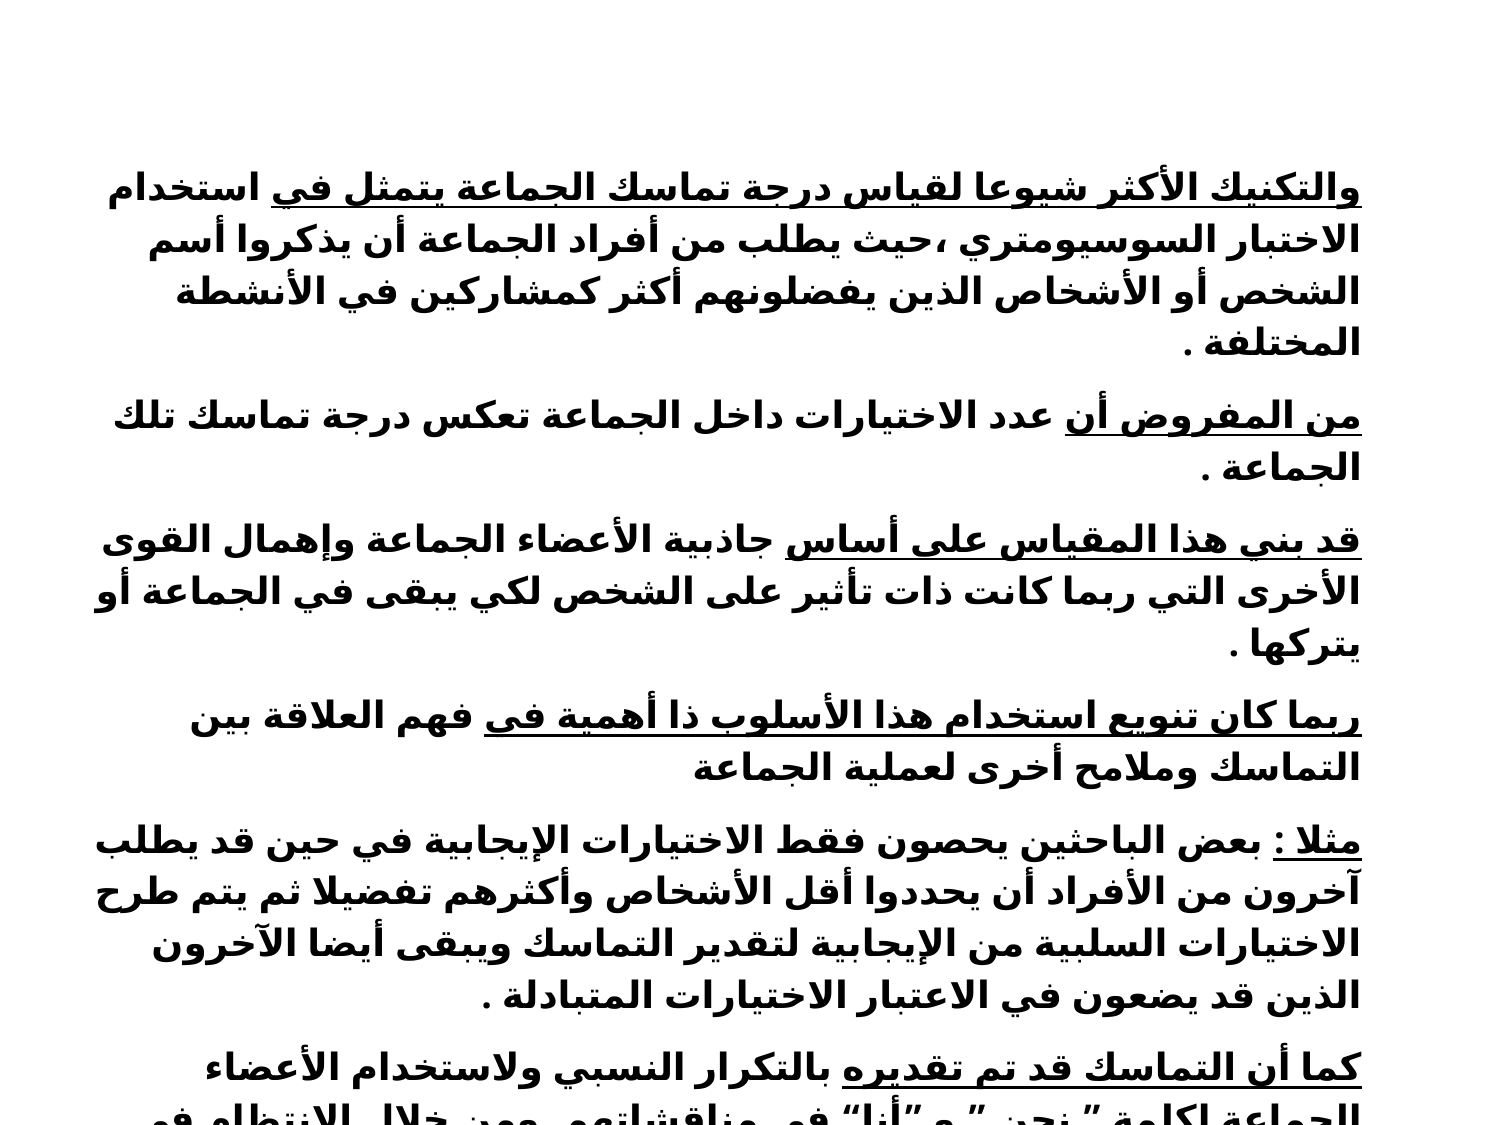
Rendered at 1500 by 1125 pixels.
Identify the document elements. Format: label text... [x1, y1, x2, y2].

text_box والتكنيك الأكثر شيوعا لقياس درجة تماسك الجماعة يتمثل في استخدام الاختبار السوسيومتري ،حيث يطلب من أفراد الجماعة أن يذكروا أسم الشخص أو الأشخاص الذين يفضلونهم أكثر كمشاركين في الأنشطة المختلفة . من المفروض أن عدد الاختيارات داخل الجماعة تعكس درجة تماسك تلك الجماعة . قد بني هذا المقياس على أساس جاذبية الأعضاء الجماعة وإهمال القوى الأخرى التي ربما كانت ذات تأثير على الشخص لكي يبقى في الجماعة أو يتركها . ربما كان تنويع استخدام هذا الأسلوب ذا أهمية في فهم العلاقة بين التماسك وملامح أخرى لعملية الجماعة مثلا : بعض الباحثين يحصون فقط الاختيارات الإيجابية في حين قد يطلب آخرون من الأفراد أن يحددوا أقل الأشخاص وأكثرهم تفضيلا ثم يتم طرح الاختيارات السلبية من الإيجابية لتقدير التماسك ويبقى أيضا الآخرون الذين قد يضعون في الاعتبار الاختيارات المتبادلة . كما أن التماسك قد تم تقديره بالتكرار النسبي ولاستخدام الأعضاء الجماعة لكلمة ” نحن ” و ”أنا“ في مناقشاتهم ,ومن خلال الانتظام في حضور اجتماعات الجماعة وبالتساؤلات المباشرة عن رغبات الأعضاء لكي يظلوا في الجماعة . [74, 149, 1434, 1125]
